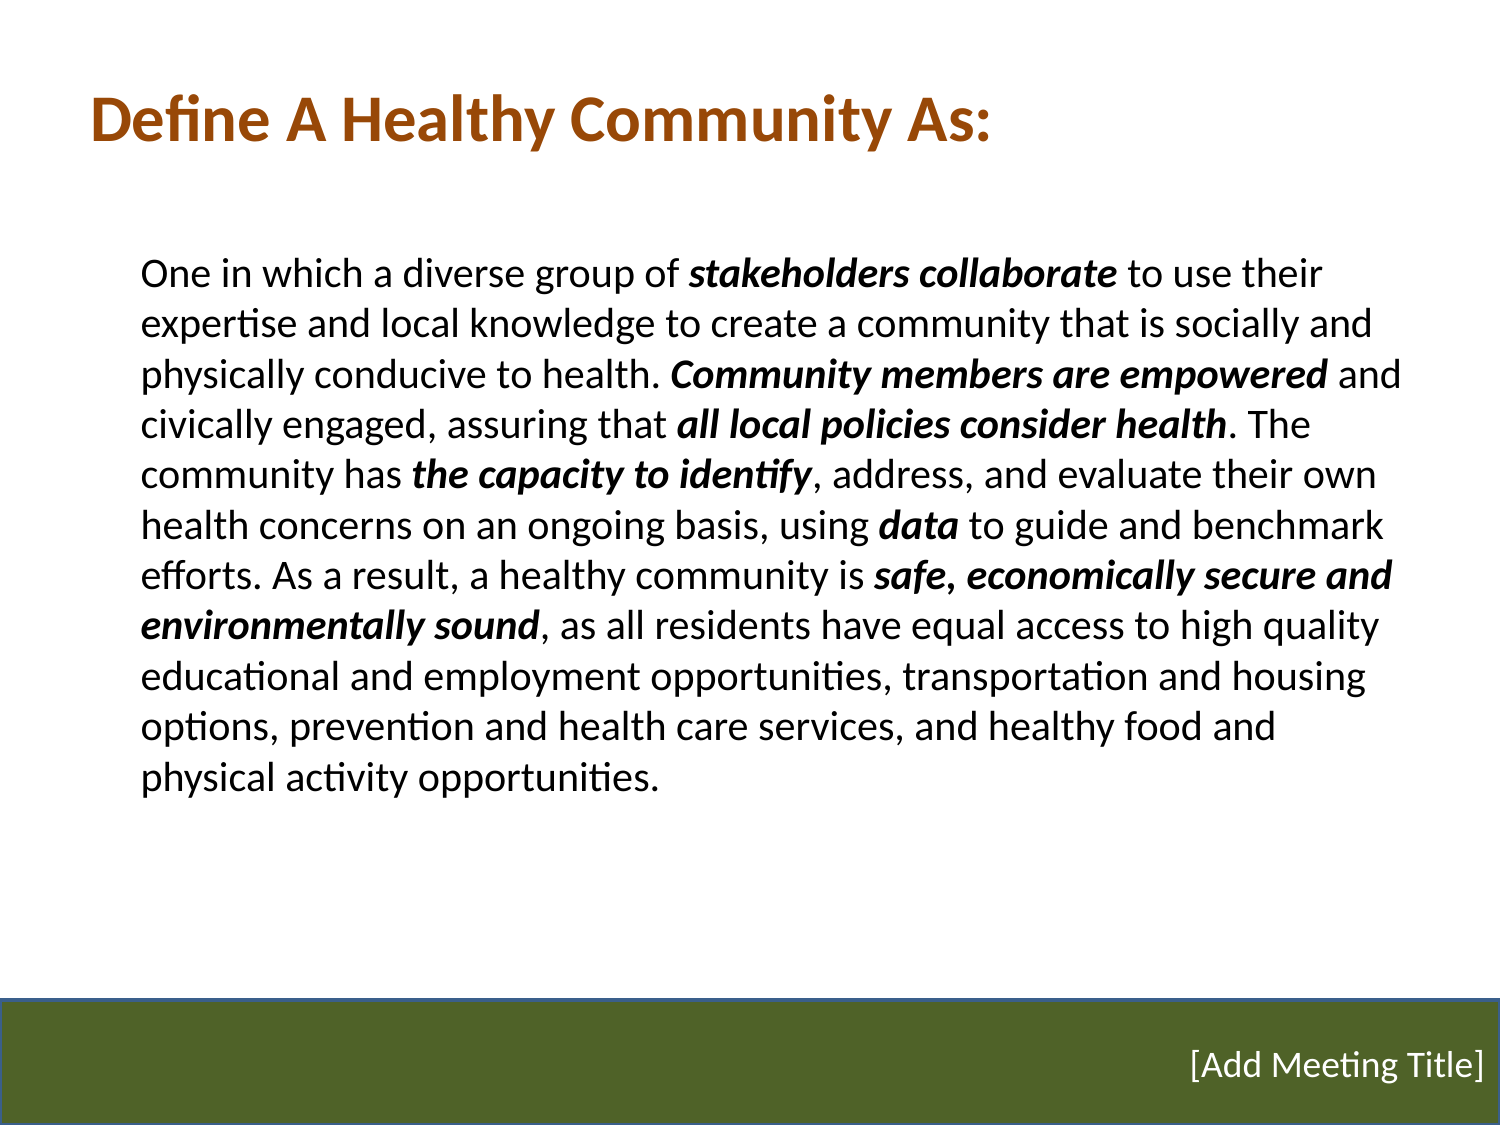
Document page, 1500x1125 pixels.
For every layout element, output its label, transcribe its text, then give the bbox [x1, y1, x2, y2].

text_box [Add Meeting Title] [0, 998, 1500, 1125]
list One in which a diverse group of stakeholders collaborate to use their expertise and local knowledge to create a community that is socially and physically conducive to health. Community members are empowered and civically engaged, assuring that all local policies consider health. The community has the capacity to identify, address, and evaluate their own health concerns on an ongoing basis, using data to guide and benchmark efforts. As a result, a healthy community is safe, economically secure and environmentally sound, as all residents have equal access to high quality educational and employment opportunities, transportation and housing options, prevention and health care services, and healthy food and physical activity opportunities. [75, 237, 1425, 850]
title Define A Healthy Community As: [75, 46, 1472, 263]
